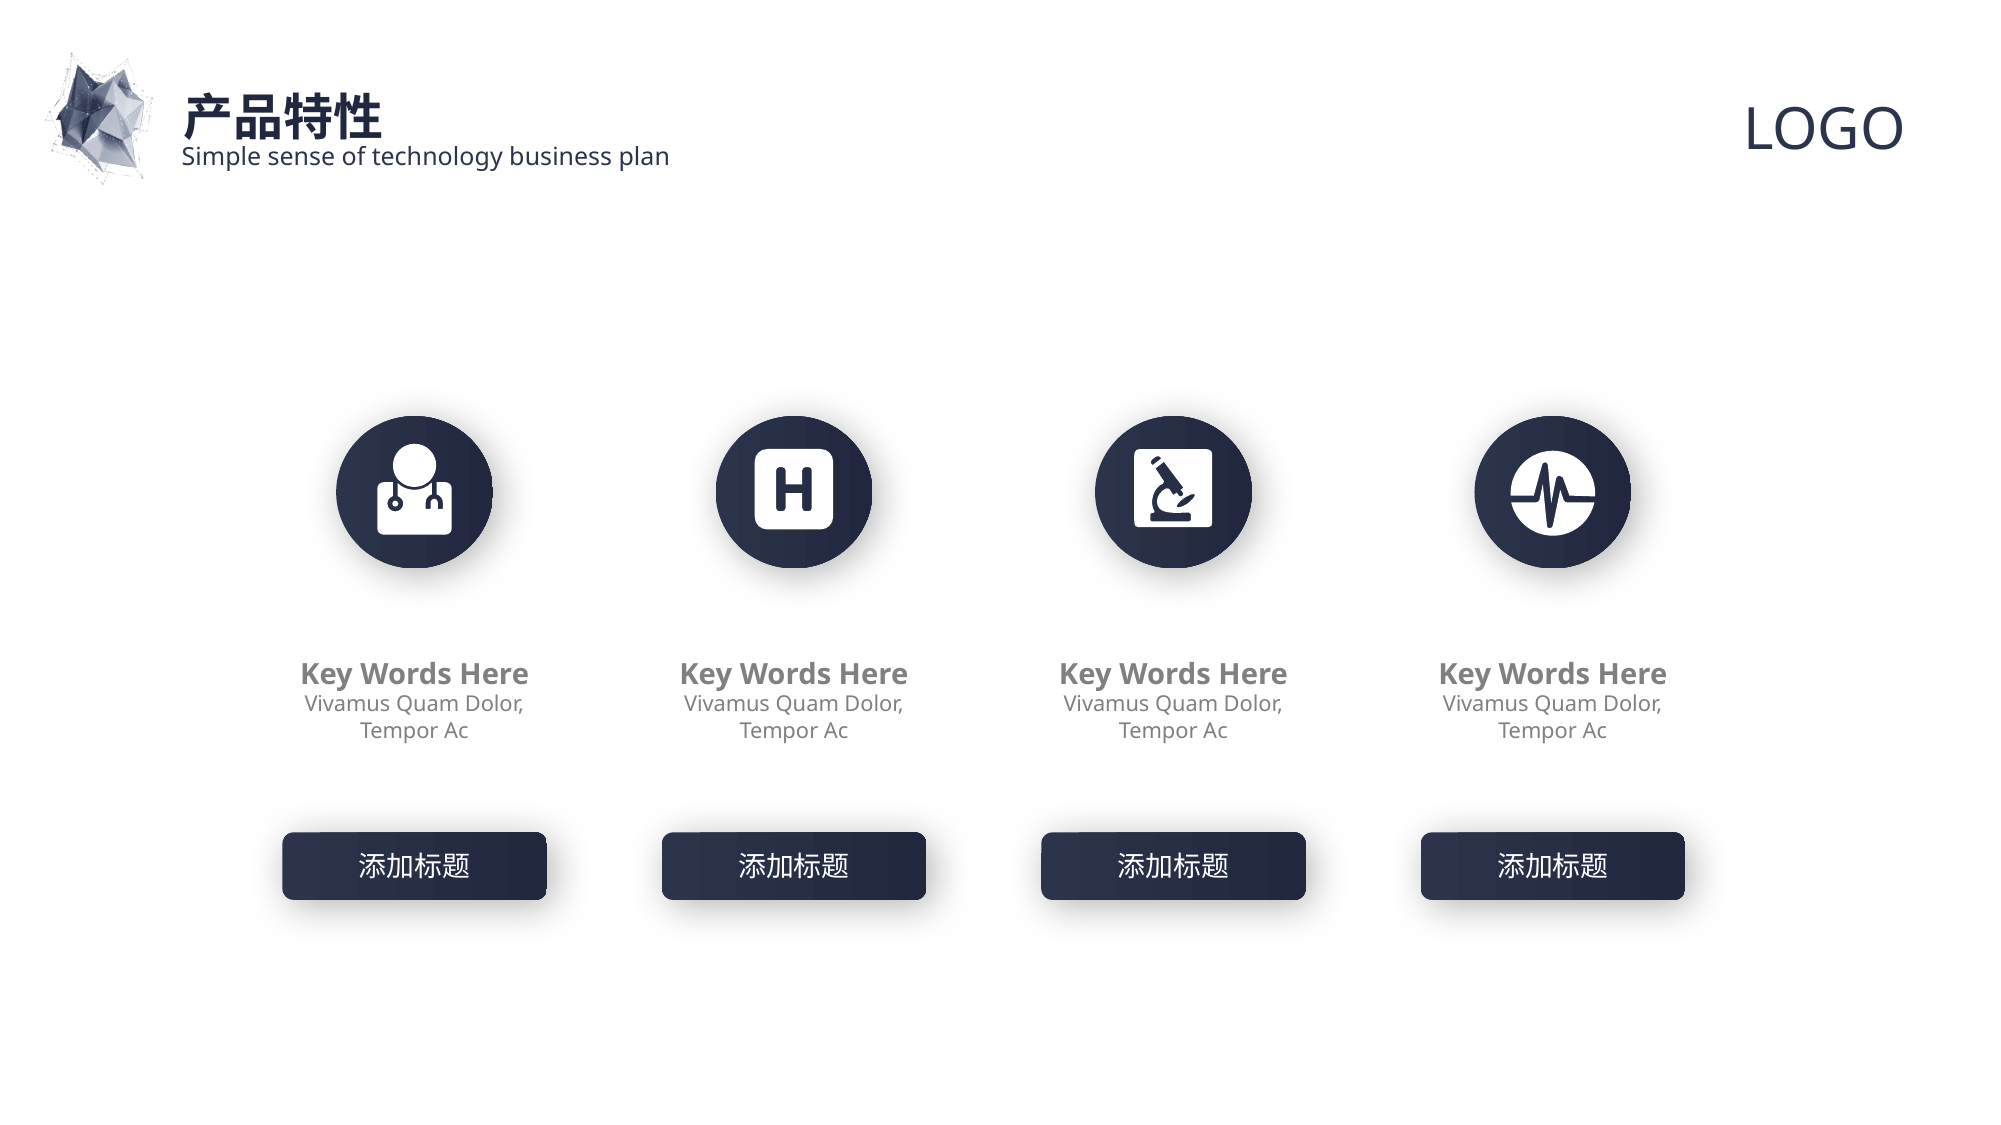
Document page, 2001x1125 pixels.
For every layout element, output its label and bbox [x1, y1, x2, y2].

text_box [258, 416, 571, 900]
text_box [1397, 416, 1709, 901]
picture [0, 0, 188, 236]
text_box [1017, 416, 1330, 901]
text_box [179, 70, 774, 175]
text_box [638, 416, 950, 901]
